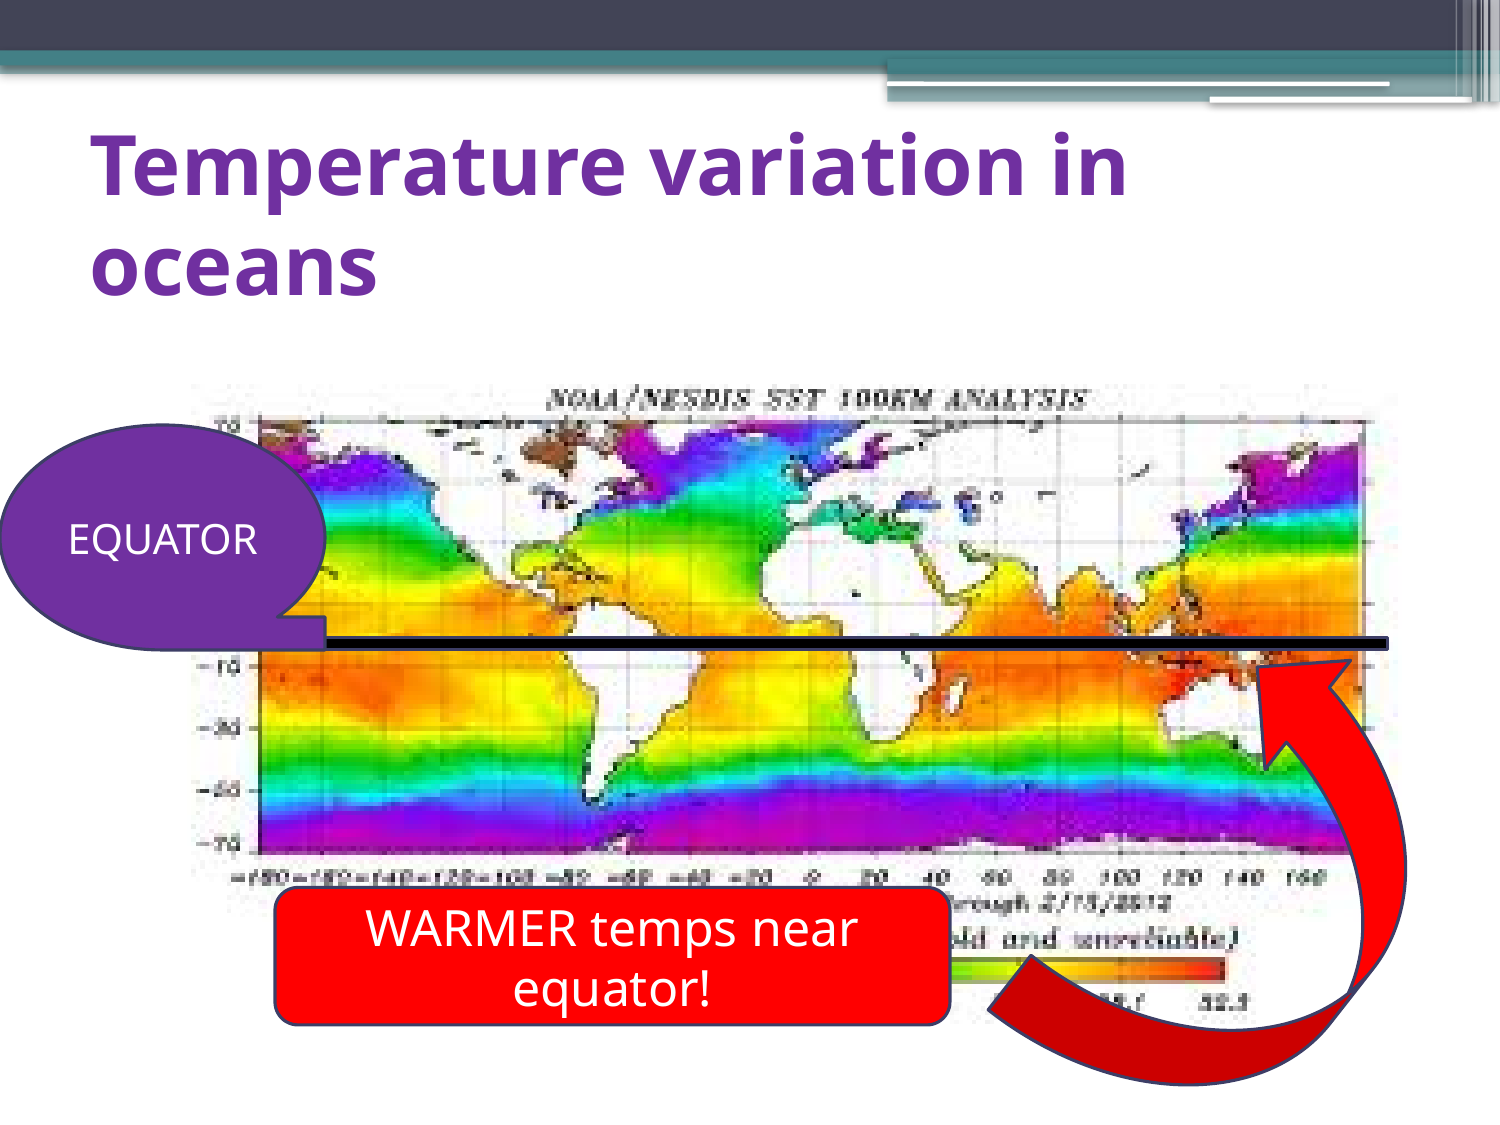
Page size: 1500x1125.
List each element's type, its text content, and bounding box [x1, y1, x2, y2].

text_box EQUATOR [0, 428, 113, 647]
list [120, 349, 1500, 1069]
title Temperature variation in oceans [75, 125, 1425, 300]
text_box [1125, 1079, 1247, 1087]
